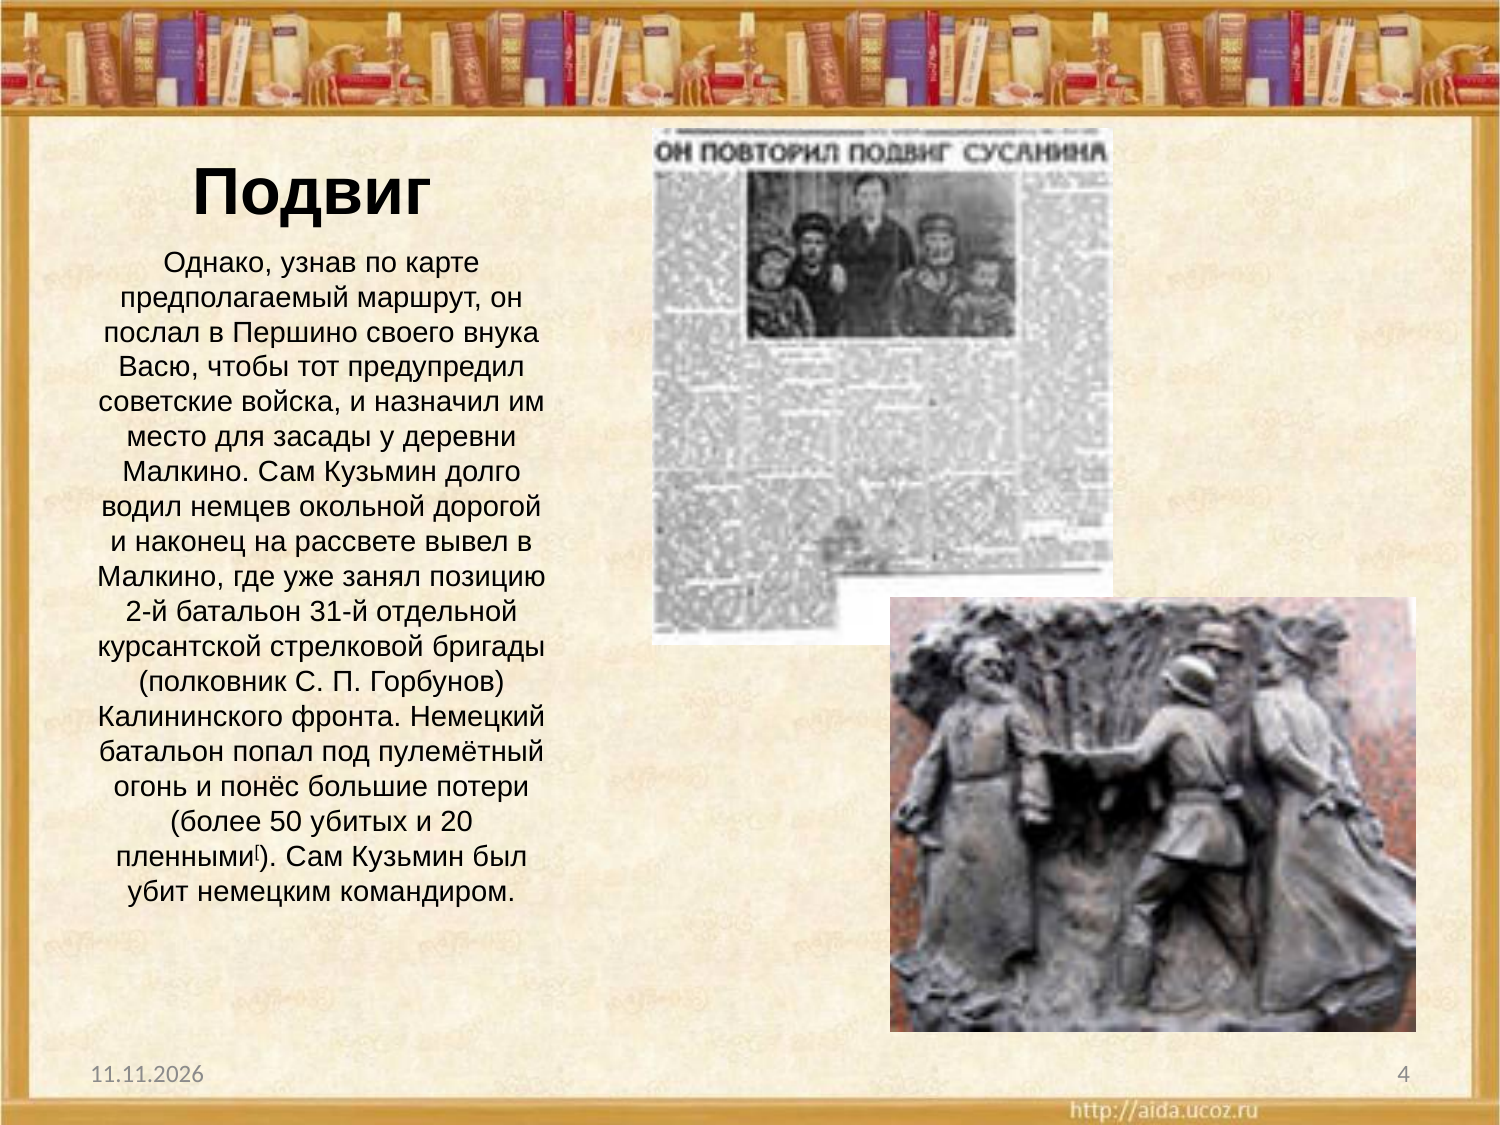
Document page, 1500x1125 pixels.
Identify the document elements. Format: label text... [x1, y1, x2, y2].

picture [0, 0, 1500, 1125]
slide_number 4 [1074, 1042, 1425, 1103]
title Подвиг [74, 44, 569, 235]
list Однако, узнав по карте предполагаемый маршрут, он послал в Першино своего внука Васю, чтобы тот предупредил советские войска, и назначил им место для засады у деревни Малкино. Сам Кузьмин долго водил немцев окольной дорогой и наконец на рассвете вывел в Малкино, где уже занял позицию 2-й батальон 31-й отдельной курсантской стрелковой бригады (полковник С. П. Горбунов) Калининского фронта. Немецкий батальон попал под пулемётный огонь и понёс большие потери (более 50 убитых и 20 пленными[). Сам Кузьмин был убит немецким командиром. [74, 235, 569, 1006]
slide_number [75, 1042, 425, 1103]
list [651, 128, 1113, 645]
